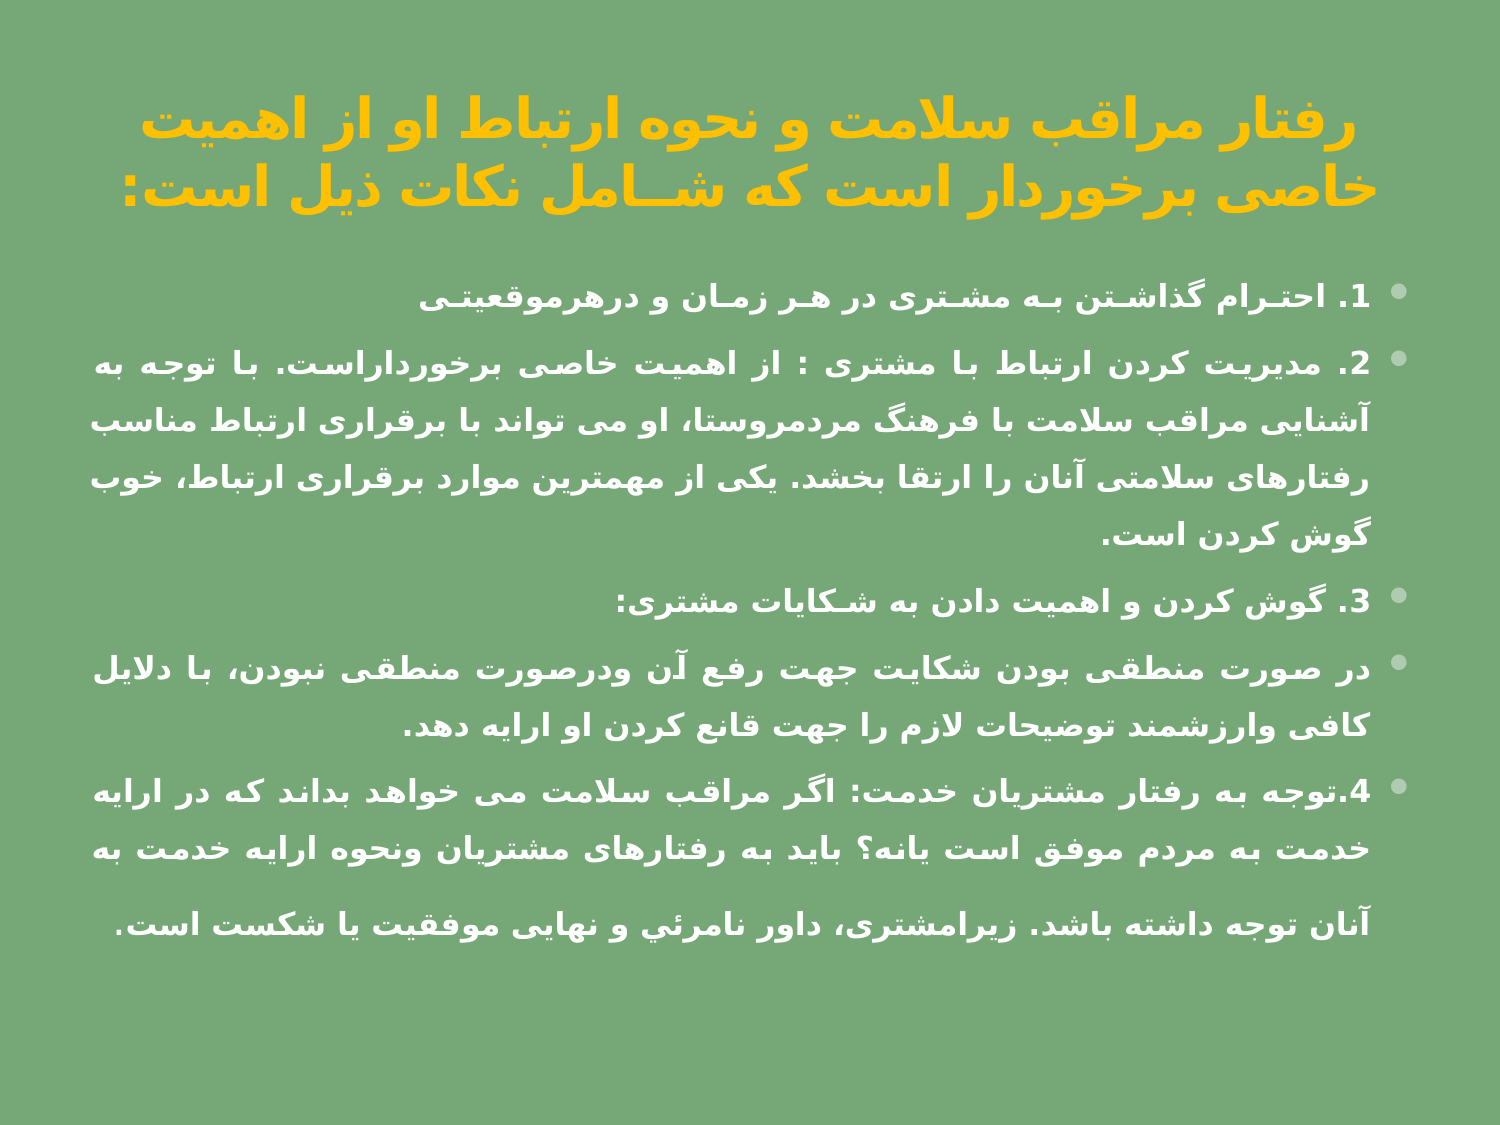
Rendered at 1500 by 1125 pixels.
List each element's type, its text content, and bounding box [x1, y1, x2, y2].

list 1. احتـرام گذاشـتن بـه مشـتری در هـر زمـان و درهرموقعیتـی 2. مدیریت کردن ارتباط با مشتری : از اهمیت خاصی برخورداراست. با توجه به آشنایی مراقب سلامت با فرهنگ مردمروستا، او می تواند با برقراری ارتباط مناسب رفتارهای سلامتی آنان را ارتقا بخشد. یکی از مهمترین موارد برقراری ارتباط، خوب گوش کردن است. 3. گوش کردن و اهمیت دادن به شـکایات مشتری: در صورت منطقی بودن شکایت جهت رفع آن ودرصورت منطقی نبودن، با دلایل کافی وارزشمند توضیحات لازم را جهت قانع کردن او ارایه دهد. 4.توجه به رفتار مشتریان خدمت: اگر مراقب سلامت می خواهد بداند که در ارایه خدمت به مردم موفق است یانه؟ باید به رفتارهای مشتریان ونحوه ارایه خدمت به آنان توجه داشته باشد. زیرامشتری، داور نامرئي و نهایی موفقیت یا شکست است. [75, 249, 1425, 1000]
title رفتار مراقب سلامت و نحوه ارتباط او از اهمیت خاصی برخوردار است که شــامل نکات ذیل است: [74, 24, 1425, 225]
